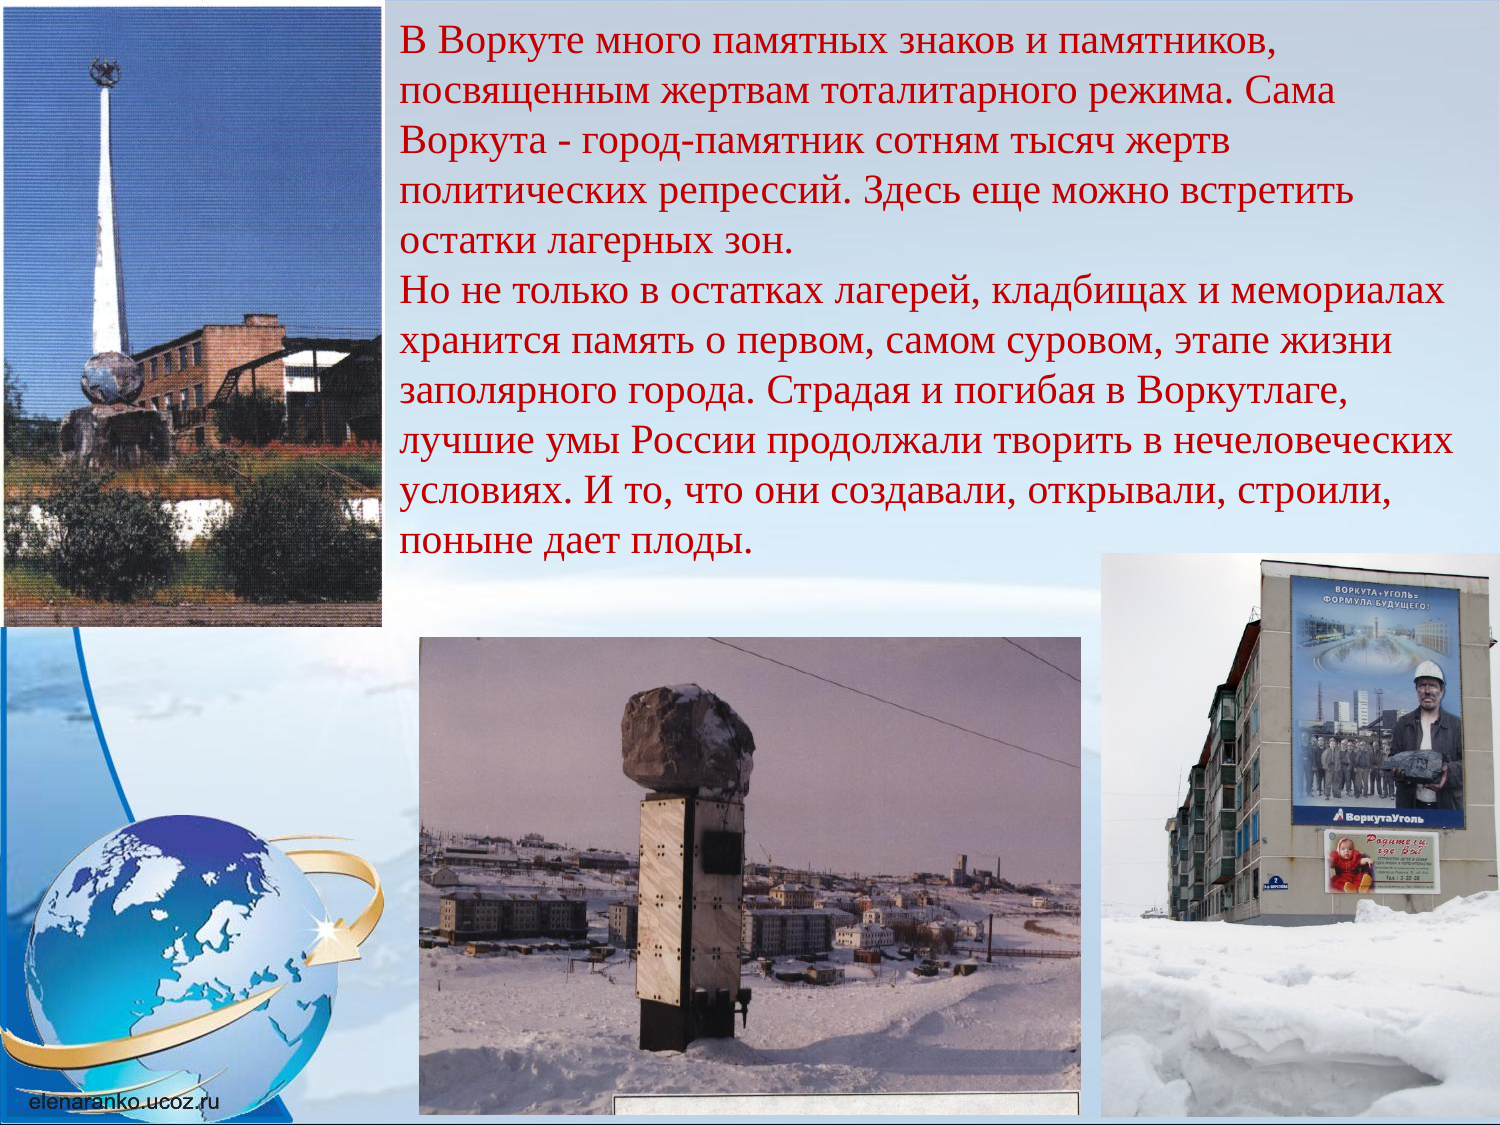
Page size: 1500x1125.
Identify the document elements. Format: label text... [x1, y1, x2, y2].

picture [0, 0, 1500, 1125]
text_box В Воркуте много памятных знаков и памятников, посвященным жертвам тоталитарного режима. Сама Воркута - город-памятник сотням тысяч жертв политических репрессий. Здесь еще можно встретить остатки лагерных зон. Но не только в остатках лагерей, кладбищах и мемориалах хранится память о первом, самом суровом, этапе жизни заполярного города. Страдая и погибая в Воркутлаге, лучшие умы России продолжали творить в нечеловеческих условиях. И то, что они создавали, открывали, строили, поныне дает плоды. [387, 4, 1500, 630]
